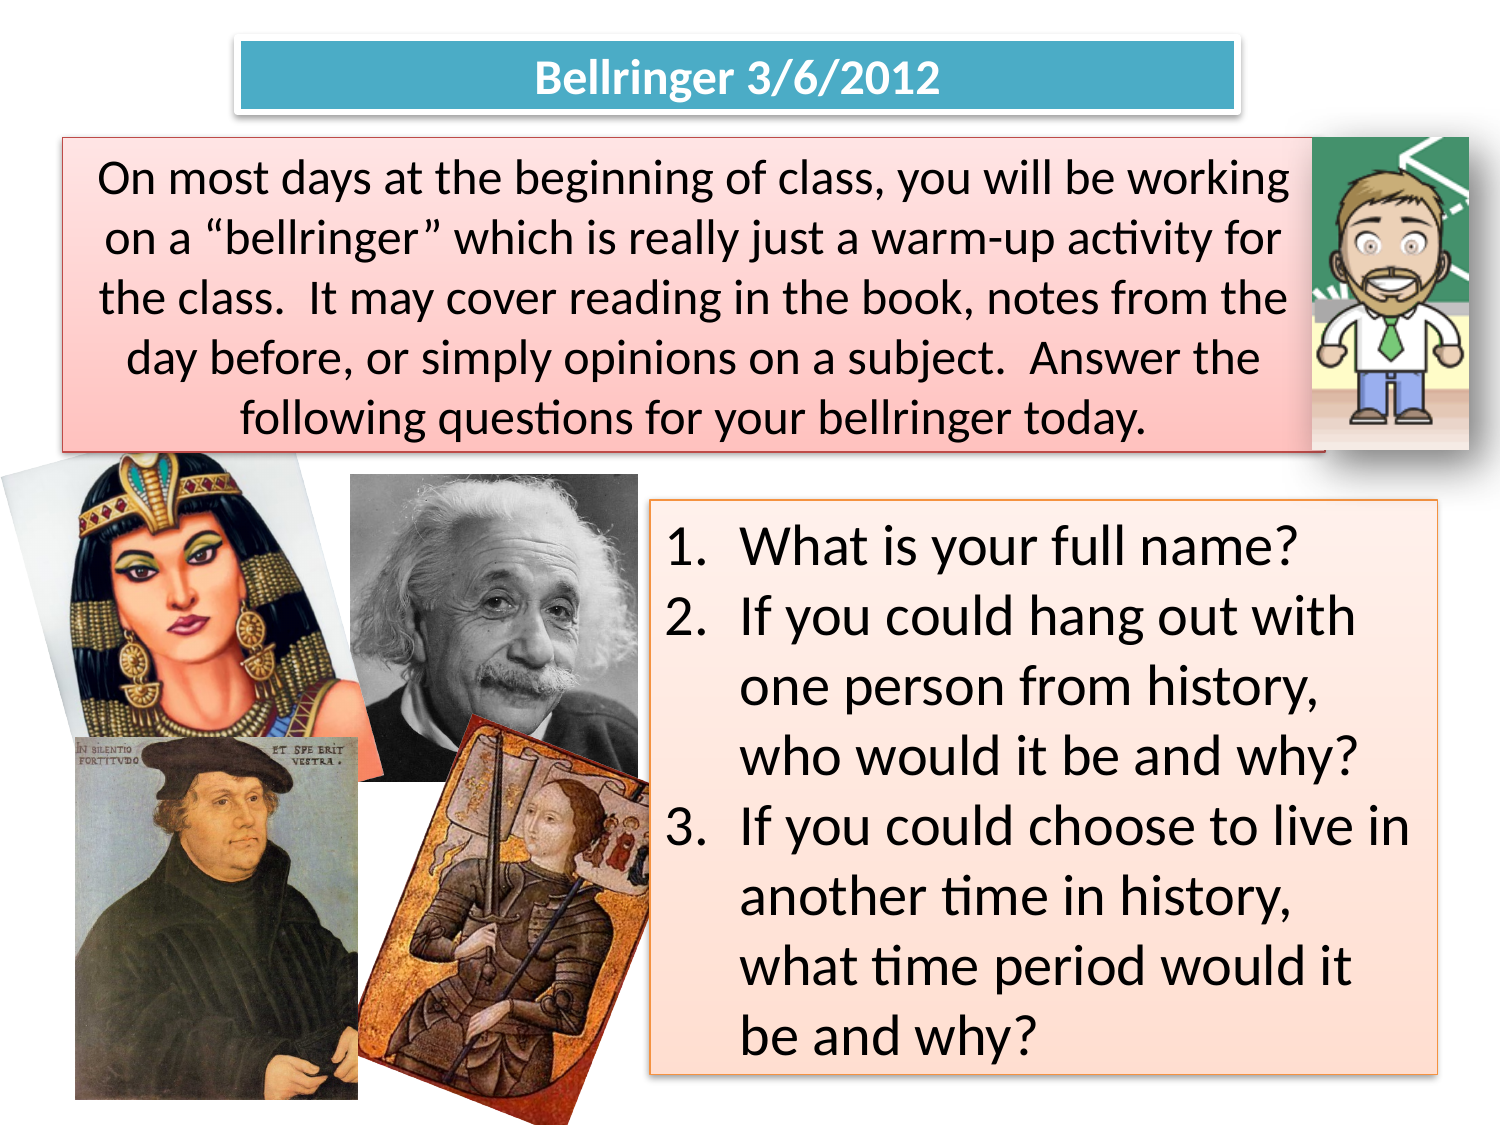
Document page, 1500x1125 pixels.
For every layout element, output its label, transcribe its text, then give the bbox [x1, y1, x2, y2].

text_box Bellringer 3/6/2012 [234, 34, 1241, 115]
text_box What is your full name? If you could hang out with one person from history, who would it be and why? If you could choose to live in another time in history, what time period would it be and why? [649, 499, 1438, 1075]
picture [1, 431, 649, 1125]
text_box On most days at the beginning of class, you will be working on a “bellringer” which is really just a warm-up activity for the class. It may cover reading in the book, notes from the day before, or simply opinions on a subject. Answer the following questions for your bellringer today. [62, 137, 1306, 453]
picture [1312, 137, 1469, 451]
